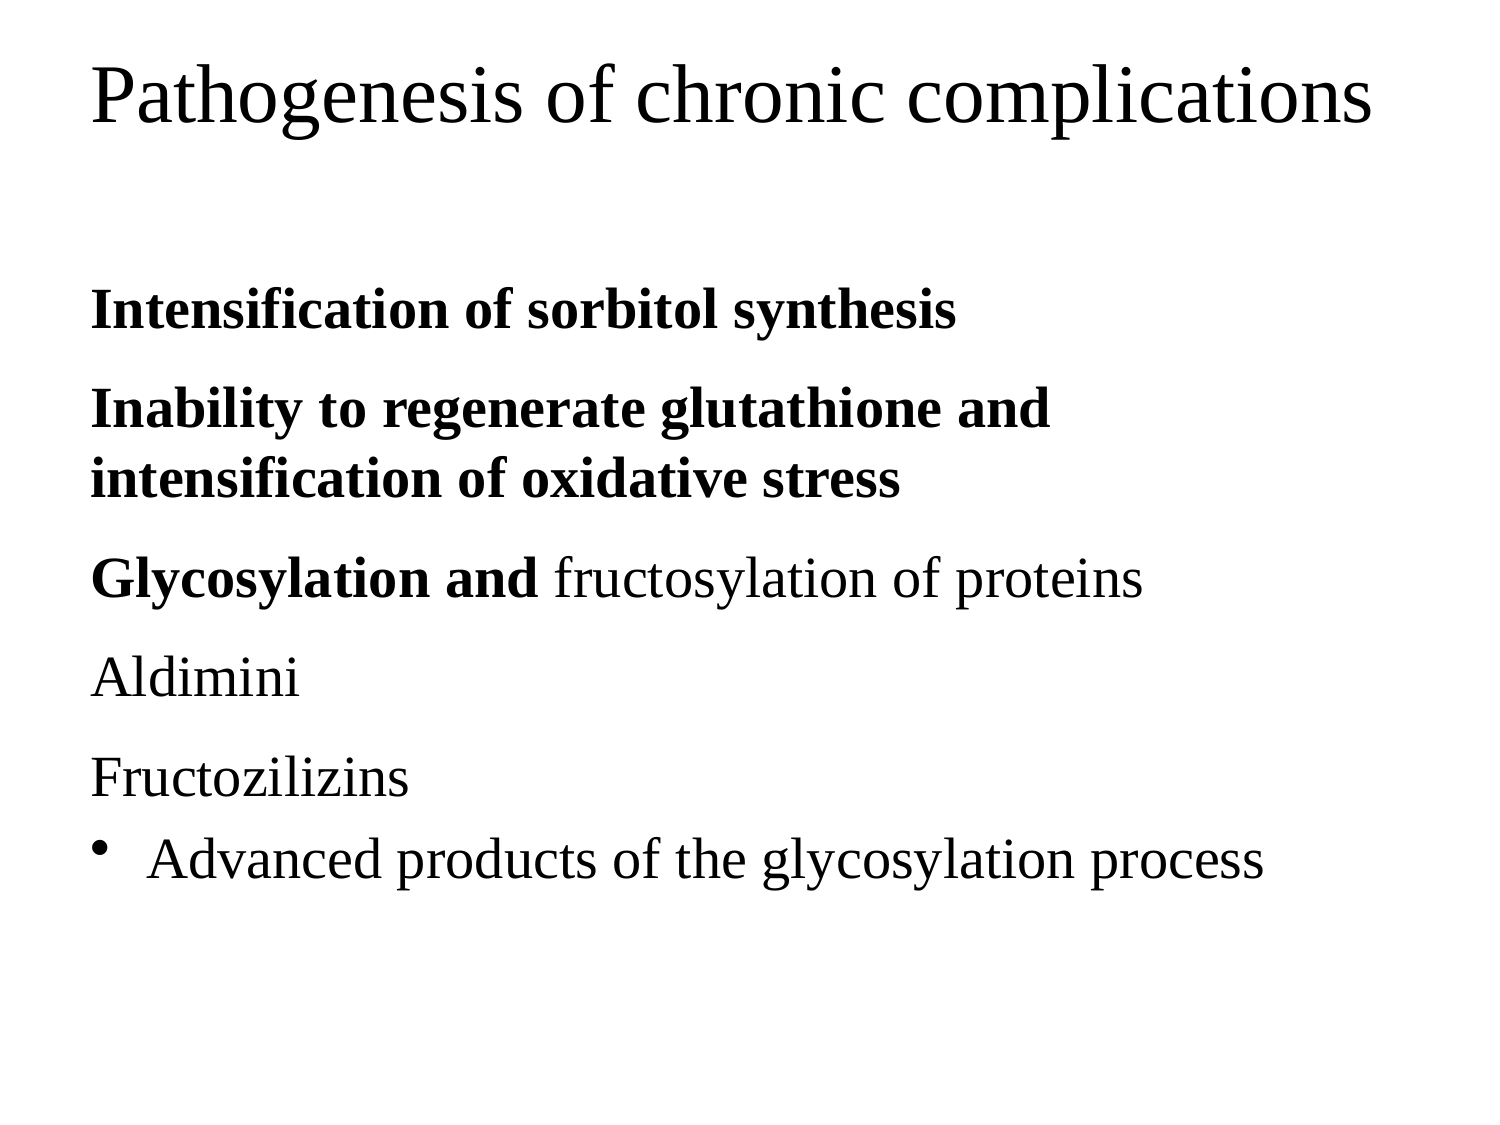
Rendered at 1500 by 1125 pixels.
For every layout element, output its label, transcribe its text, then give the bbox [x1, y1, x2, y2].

list Intensification of sorbitol synthesis Inability to regenerate glutathione and intensification of oxidative stress Glycosylation and fructosylation of proteins Aldimini Fructozilizins Advanced products of the glycosylation process [74, 262, 1426, 1006]
title Pathogenesis of chronic complications [74, 44, 1426, 233]
